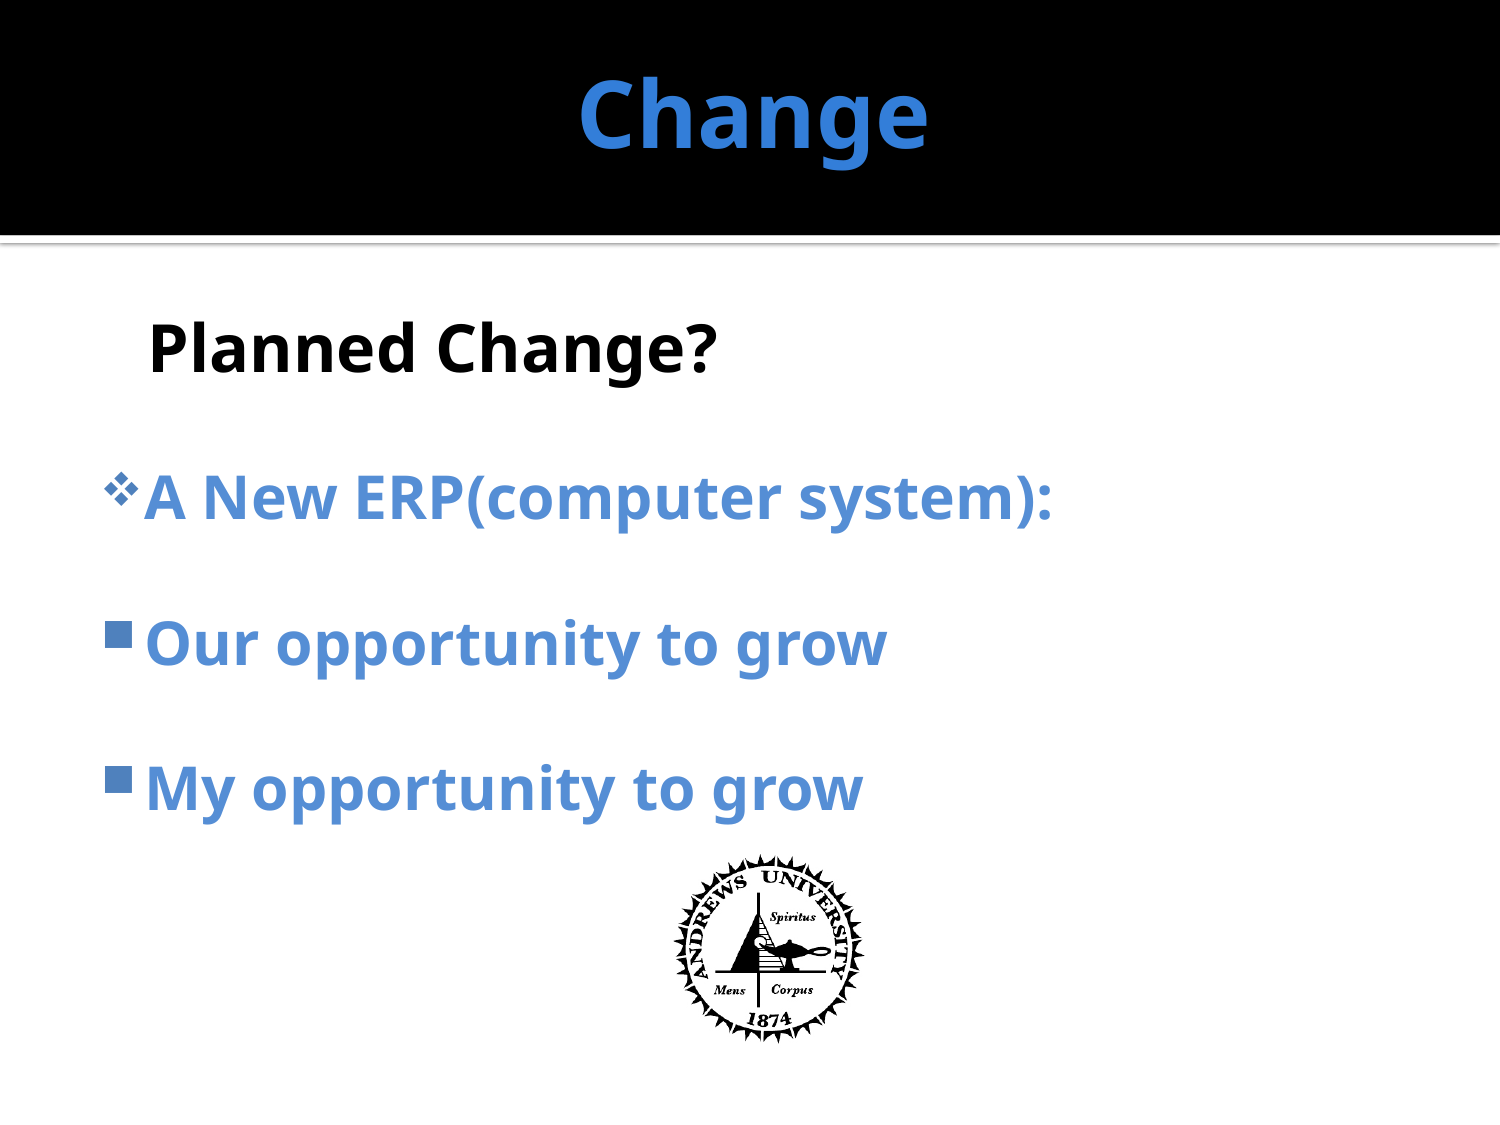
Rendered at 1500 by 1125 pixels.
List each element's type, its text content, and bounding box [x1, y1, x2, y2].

picture [662, 849, 873, 1050]
title Change [75, 25, 1425, 231]
list Planned Change? A New ERP(computer system): Our opportunity to grow My opportunity to grow [74, 290, 1426, 1051]
